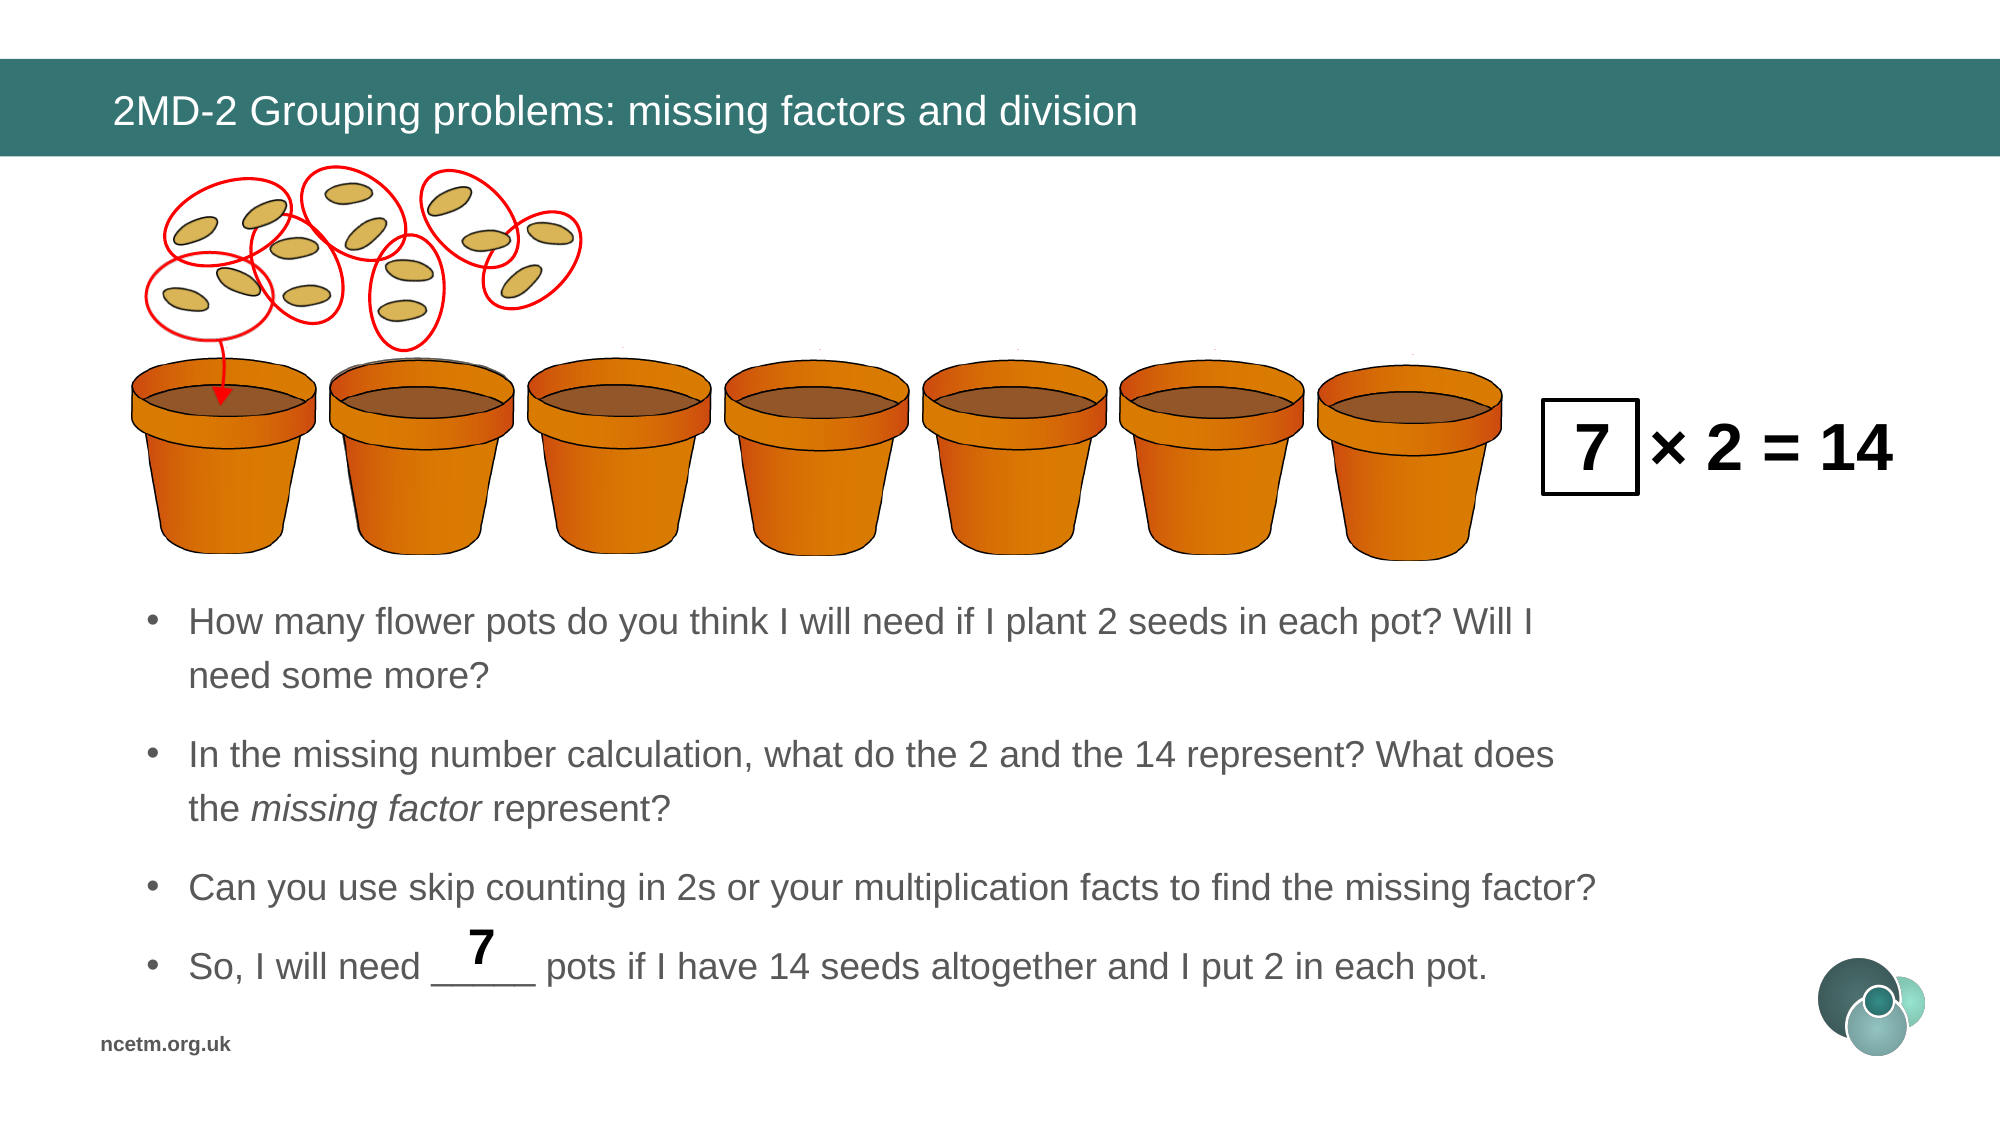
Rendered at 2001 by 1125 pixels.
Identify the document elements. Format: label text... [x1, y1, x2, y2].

text_box [292, 215, 307, 230]
text_box [483, 264, 523, 309]
picture [526, 214, 575, 253]
text_box [369, 258, 385, 324]
text_box [511, 219, 581, 295]
text_box [377, 234, 445, 345]
picture [498, 255, 545, 307]
text_box 7 [453, 907, 511, 982]
text_box [373, 178, 406, 240]
title 2MD-2 Grouping problems: missing factors and division [97, 76, 1945, 147]
text_box [474, 264, 485, 268]
picture [131, 224, 1528, 561]
text_box × 2 = 14 [1634, 395, 1909, 491]
text_box [1541, 398, 1640, 496]
text_box [427, 223, 460, 258]
picture [384, 250, 435, 291]
picture [172, 215, 219, 246]
picture [460, 217, 513, 264]
picture [427, 186, 473, 217]
text_box [530, 211, 565, 217]
text_box [250, 237, 266, 248]
text_box [301, 166, 358, 252]
text_box How many flower pots do you think I will need if I plant 2 seeds in each pot? Will I need some more? In the missing number calculation, what do the 2 and the 14 represent? What does the missing factor represent? Can you use skip counting in 2s or your multiplication facts to find the missing factor? So, I will need _____ pots if I have 14 seeds altogether and I put 2 in each pot. [131, 580, 1627, 799]
picture [242, 199, 288, 230]
text_box [309, 240, 344, 324]
picture [376, 287, 429, 334]
picture [1818, 958, 1925, 1056]
text_box [172, 178, 291, 248]
picture [323, 171, 389, 260]
text_box 7 [1559, 395, 1627, 491]
text_box [420, 170, 516, 227]
